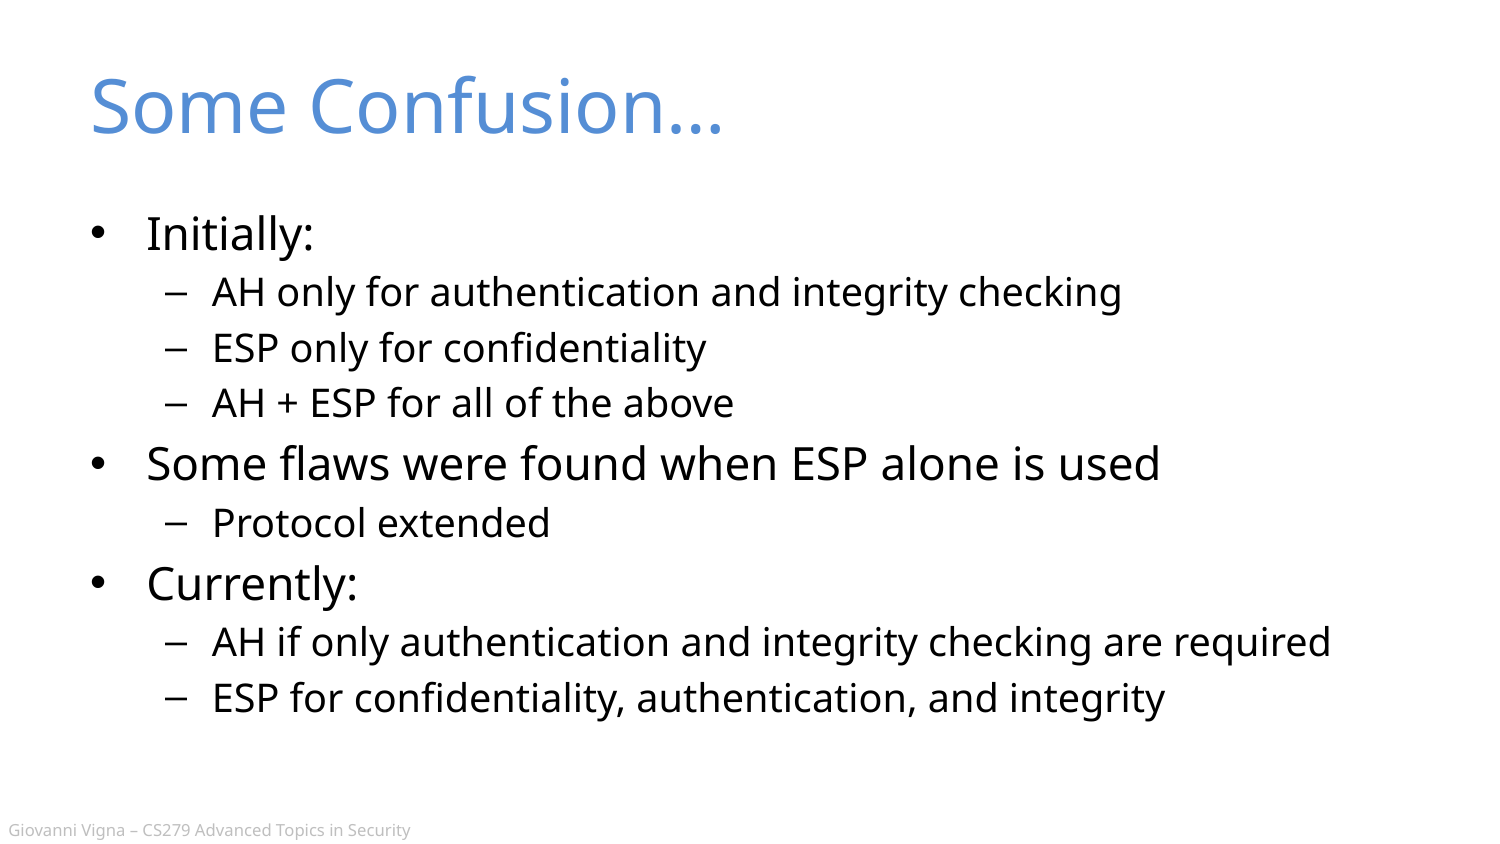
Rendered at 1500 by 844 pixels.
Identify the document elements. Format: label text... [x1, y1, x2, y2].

title Some Confusion… [75, 33, 1425, 175]
list Initially: AH only for authentication and integrity checking ESP only for confidentiality AH + ESP for all of the above Some flaws were found when ESP alone is used Protocol extended Currently: AH if only authentication and integrity checking are required ESP for confidentiality, authentication, and integrity [75, 196, 1425, 813]
